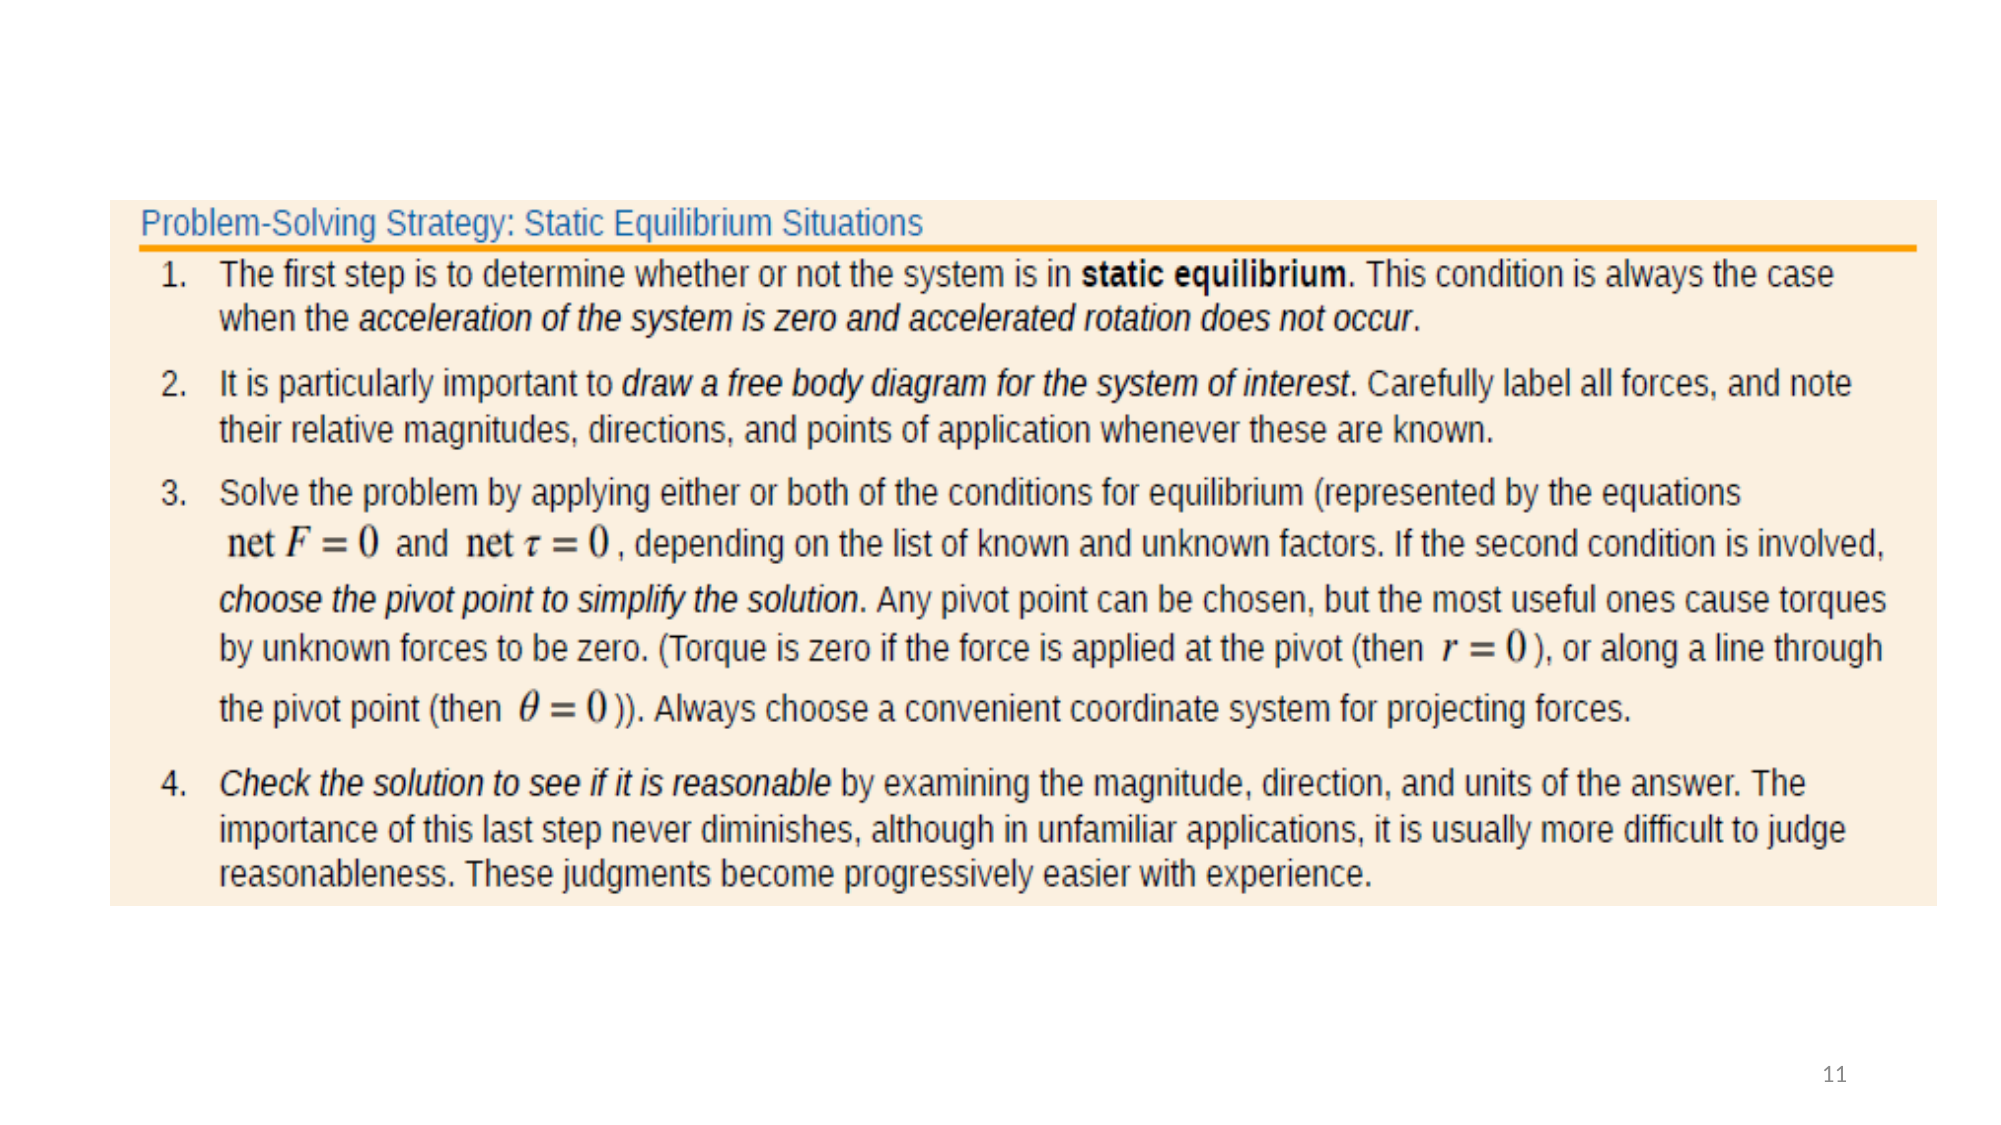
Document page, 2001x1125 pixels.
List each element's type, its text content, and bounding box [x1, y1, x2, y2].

slide_number 11 [1412, 1042, 1863, 1103]
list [109, 199, 1937, 906]
